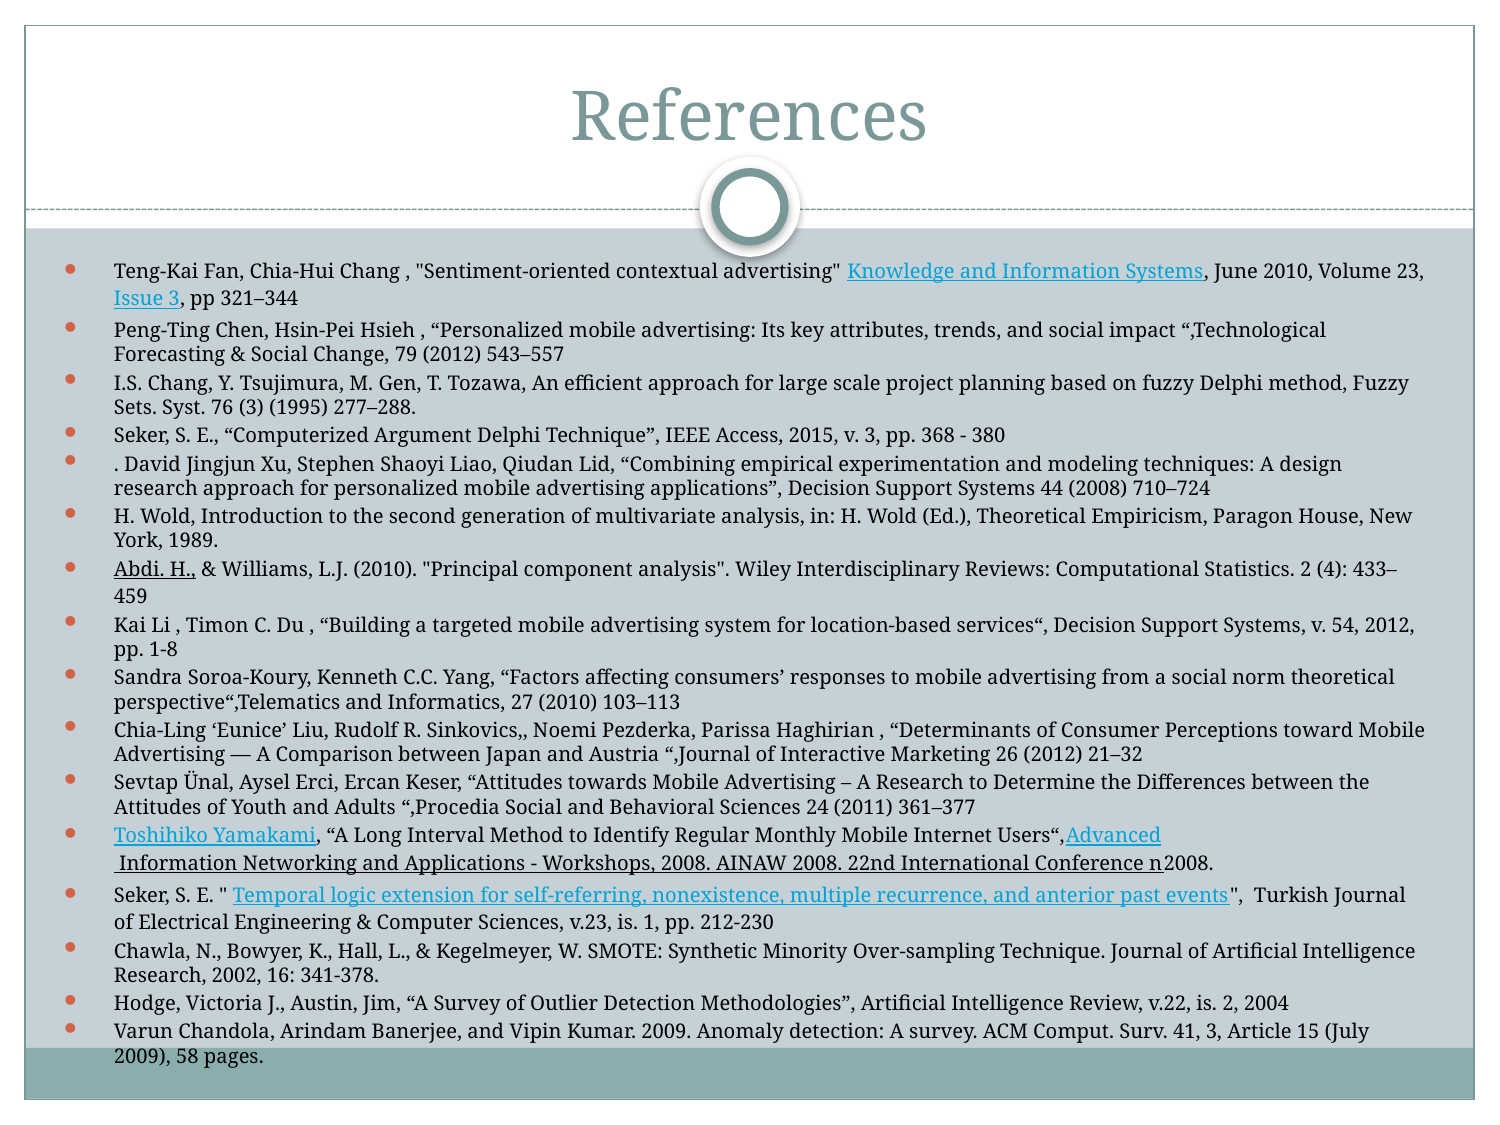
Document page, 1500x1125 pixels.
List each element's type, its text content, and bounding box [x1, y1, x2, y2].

title References [49, 37, 1450, 162]
list Teng-Kai Fan, Chia-Hui Chang , "Sentiment-oriented contextual advertising" Knowledge and Information Systems, June 2010, Volume 23, Issue 3, pp 321–344 Peng-Ting Chen, Hsin-Pei Hsieh , “Personalized mobile advertising: Its key attributes, trends, and social impact “,Technological Forecasting & Social Change, 79 (2012) 543–557 I.S. Chang, Y. Tsujimura, M. Gen, T. Tozawa, An efficient approach for large scale project planning based on fuzzy Delphi method, Fuzzy Sets. Syst. 76 (3) (1995) 277–288. Seker, S. E., “Computerized Argument Delphi Technique”, IEEE Access, 2015, v. 3, pp. 368 - 380 . David Jingjun Xu, Stephen Shaoyi Liao, Qiudan Lid, “Combining empirical experimentation and modeling techniques: A design research approach for personalized mobile advertising applications ”, Decision Support Systems 44 (2008) 710–724 H. Wold, Introduction to the second generation of multivariate analysis, in: H. Wold (Ed.), Theoretical Empiricism, Paragon House, New York, 1989. Abdi. H., & Williams, L.J. (2010). "Principal component analysis". Wiley Interdisciplinary Reviews: Computational Statistics. 2 (4): 433–459 Kai Li , Timon C. Du , “Building a targeted mobile advertising system for location-based services“, Decision Support Systems, v. 54, 2012, pp. 1-8 Sandra Soroa-Koury, Kenneth C.C. Yang , “Factors affecting consumers’ responses to mobile advertising from a social norm theoretical perspective“,Telematics and Informatics, 27 (2010) 103–113 Chia-Ling ‘Eunice’ Liu, Rudolf R. Sinkovics,, Noemi Pezderka, Parissa Haghirian , “Determinants of Consumer Perceptions toward Mobile Advertising — A Comparison between Japan and Austria “,Journal of Interactive Marketing 26 (2012) 21–32 Sevtap Ünal, Aysel Erci, Ercan Keser, “Attitudes towards Mobile Advertising – A Research to Determine the Differences between the Attitudes of Youth and Adults “,Procedia Social and Behavioral Sciences 24 (2011) 361–377 Toshihiko Yamakami, “A Long Interval Method to Identify Regular Monthly Mobile Internet Users“,Advanced Information Networking and Applications - Workshops, 2008. AINAW 2008. 22nd International Conference n2008. Seker, S. E. " Temporal logic extension for self-referring, nonexistence, multiple recurrence, and anterior past events", Turkish Journal of Electrical Engineering & Computer Sciences, v.23, is. 1, pp. 212-230 Chawla, N., Bowyer, K., Hall, L., & Kegelmeyer, W. SMOTE: Synthetic Minority Over-sampling Technique. Journal of Artificial Intelligence Research, 2002, 16: 341-378. Hodge, Victoria J., Austin, Jim, “A Survey of Outlier Detection Methodologies”, Artificial Intelligence Review, v.22, is. 2, 2004 Varun Chandola, Arindam Banerjee, and Vipin Kumar. 2009. Anomaly detection: A survey. ACM Comput. Surv. 41, 3, Article 15 (July 2009), 58 pages. [49, 250, 1445, 1084]
